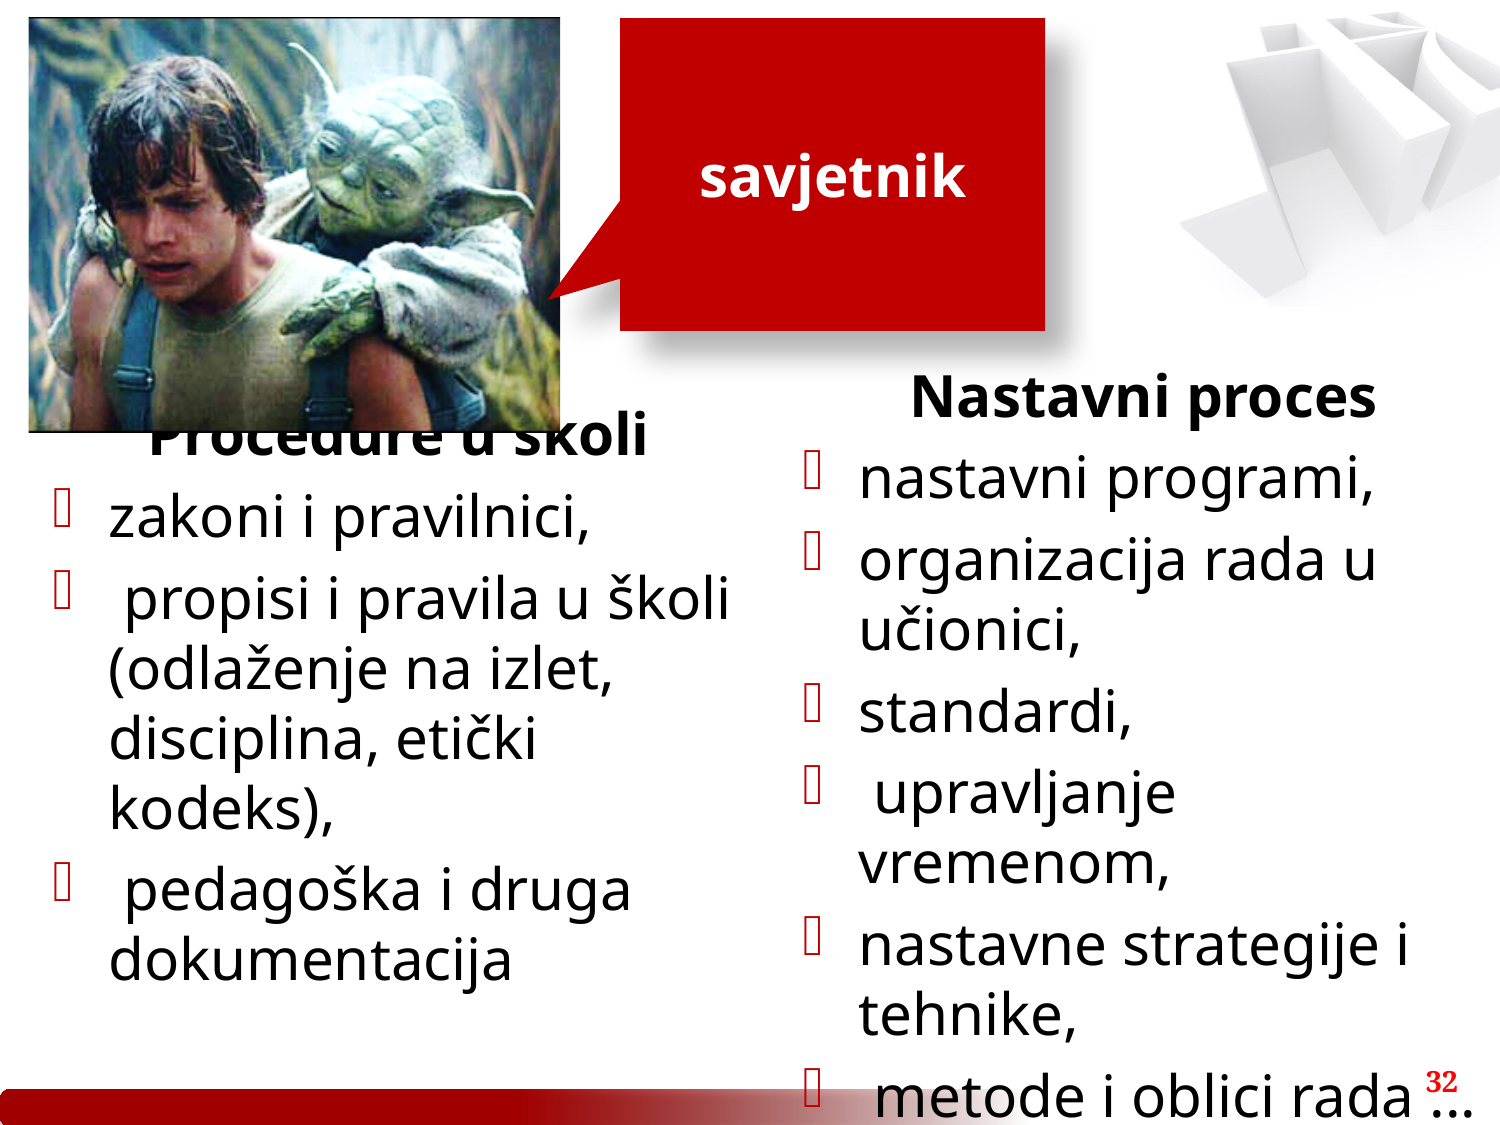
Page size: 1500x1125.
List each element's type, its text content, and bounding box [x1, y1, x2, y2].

list Procedure u školi zakoni i pravilnici, propisi i pravila u školi (odlaženje na izlet, disciplina, etički kodeks), pedagoška i druga dokumentacija [37, 432, 775, 1000]
list Nastavni proces nastavni programi, organizacija rada u učionici, standardi, upravljanje vremenom, nastavne strategije i tehnike, metode i oblici rada ... [787, 351, 1500, 976]
picture [28, 17, 561, 433]
text_box savjetnik [566, 16, 1048, 333]
picture [1171, 0, 1500, 307]
